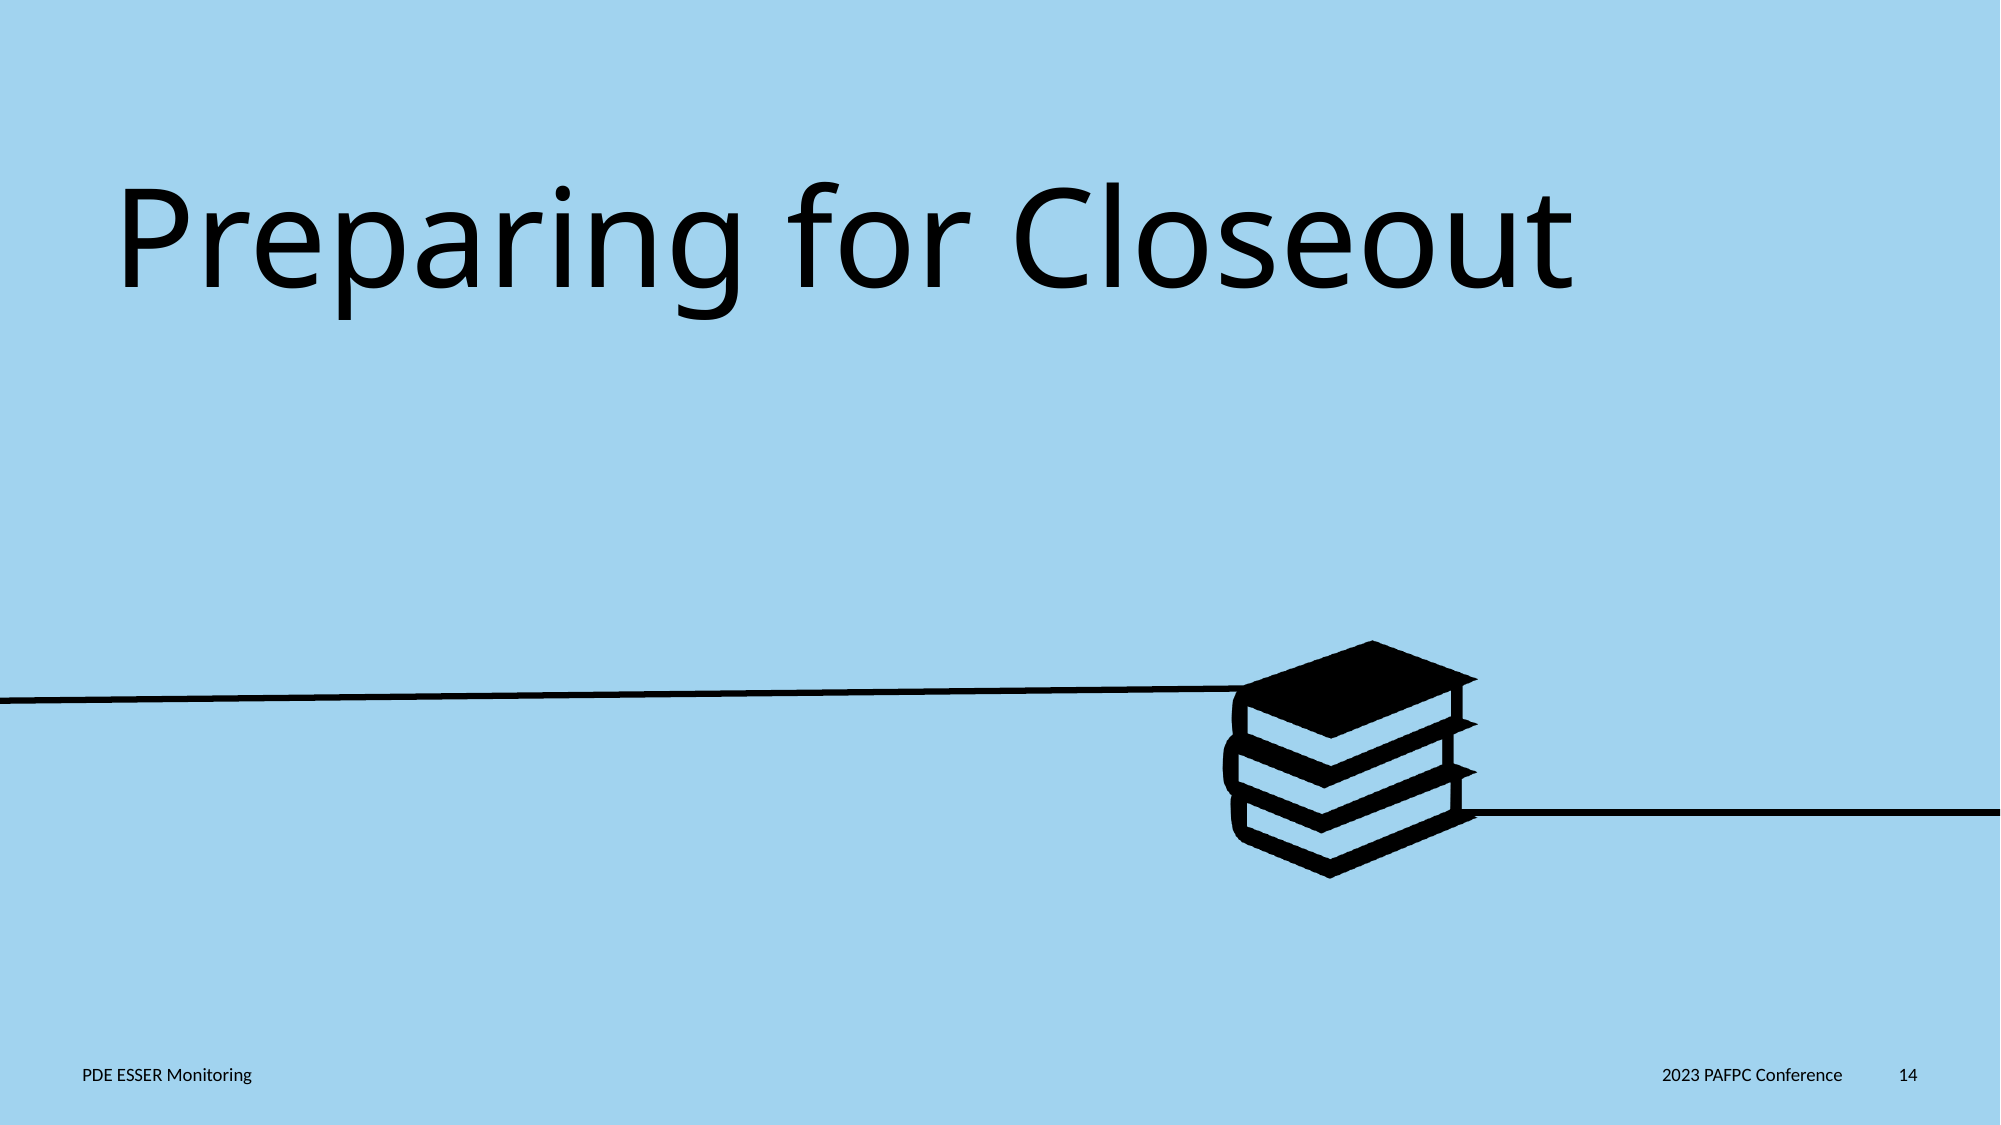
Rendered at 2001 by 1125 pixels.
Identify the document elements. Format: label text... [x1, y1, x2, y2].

picture [1206, 615, 1494, 903]
title Preparing for Closeout [112, 149, 1638, 521]
